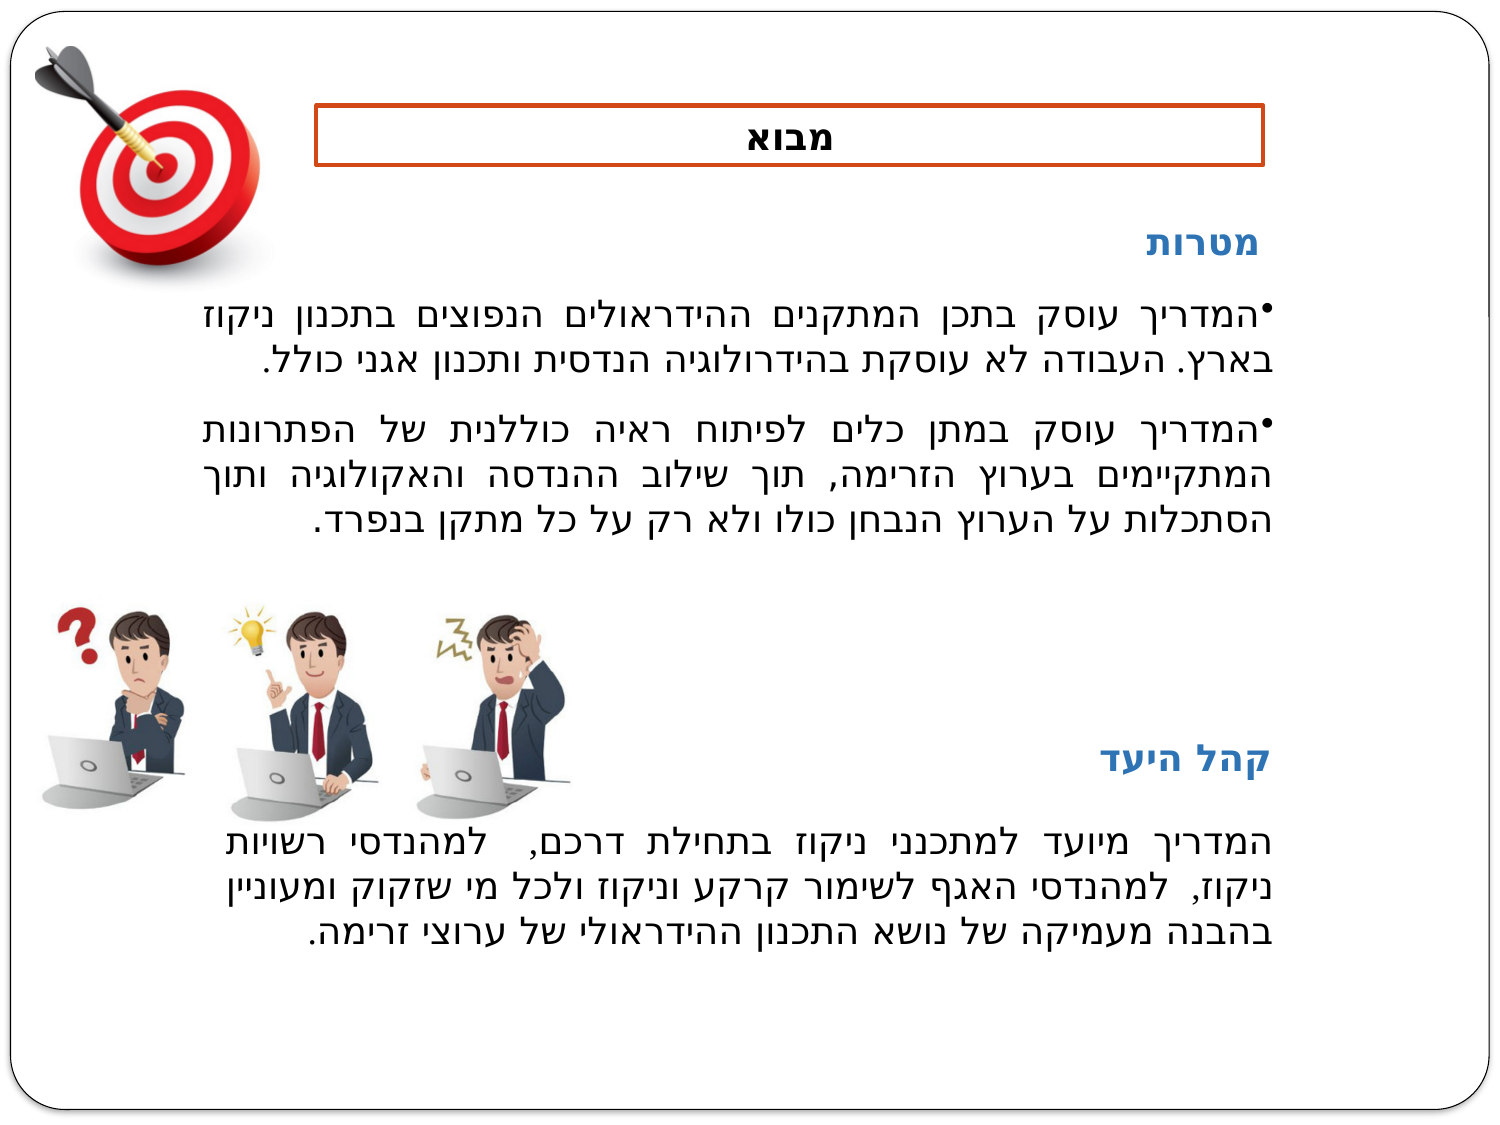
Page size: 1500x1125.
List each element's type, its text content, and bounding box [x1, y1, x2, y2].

picture [34, 46, 281, 294]
text_box מטרות [1101, 210, 1275, 271]
text_box מבוא [314, 103, 1265, 167]
text_box קהל היעד [984, 726, 1287, 787]
text_box המדריך עוסק בתכן המתקנים ההידראולים הנפוצים בתכנון ניקוז בארץ. העבודה לא עוסקת בהידרולוגיה הנדסית ותכנון אגני כולל. המדריך עוסק במתן כלים לפיתוח ראיה כוללנית של הפתרונות המתקיימים בערוץ הזרימה, תוך שילוב ההנדסה והאקולוגיה ותוך הסתכלות על הערוץ הנבחן כולו ולא רק על כל מתקן בנפרד. [187, 282, 1289, 548]
text_box המדריך מיועד למתכנני ניקוז בתחילת דרכם, למהנדסי רשויות ניקוז, למהנדסי האגף לשימור קרקע וניקוז ולכל מי שזקוק ומעוניין בהבנה מעמיקה של נושא התכנון ההידראולי של ערוצי זרימה. [210, 809, 1289, 960]
picture [34, 585, 576, 846]
